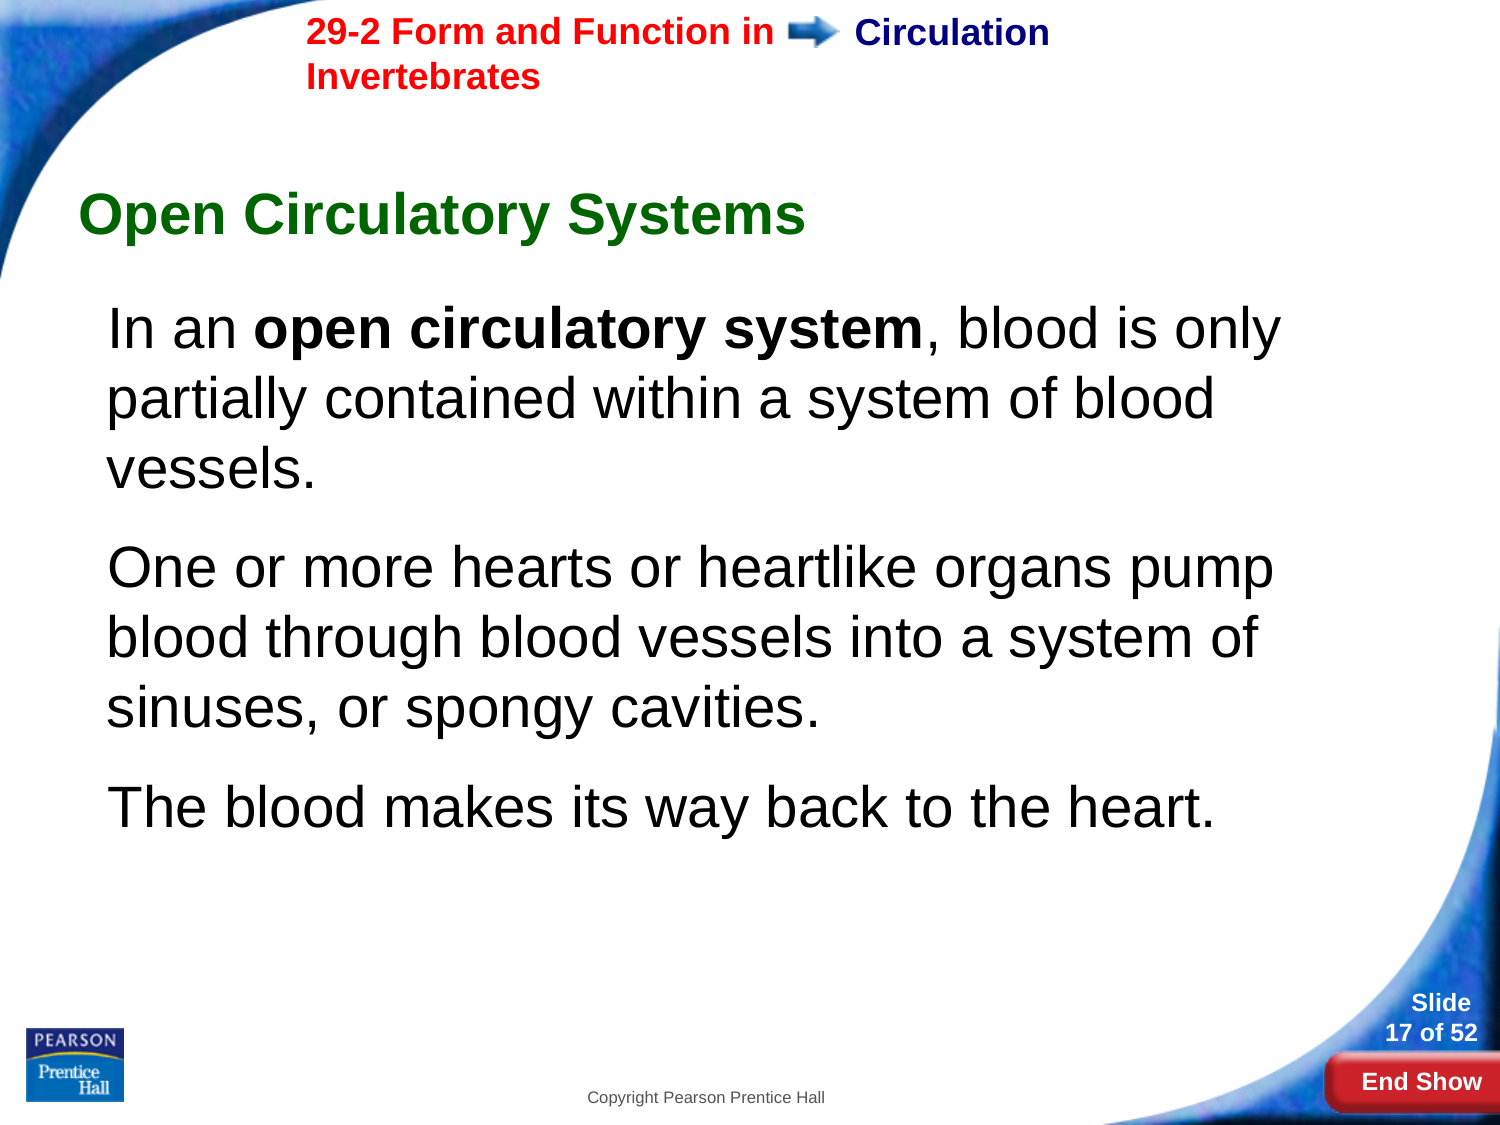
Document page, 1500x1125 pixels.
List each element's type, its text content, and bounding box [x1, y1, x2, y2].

footer Copyright Pearson Prentice Hall [468, 1078, 945, 1105]
title Circulation [839, 0, 1500, 76]
list Open Circulatory Systems In an open circulatory system, blood is only partially contained within a system of blood vessels. One or more hearts or heartlike organs pump blood through blood vessels into a system of sinuses, or spongy cavities. The blood makes its way back to the heart. [44, 179, 1448, 976]
picture [0, 0, 1500, 1125]
